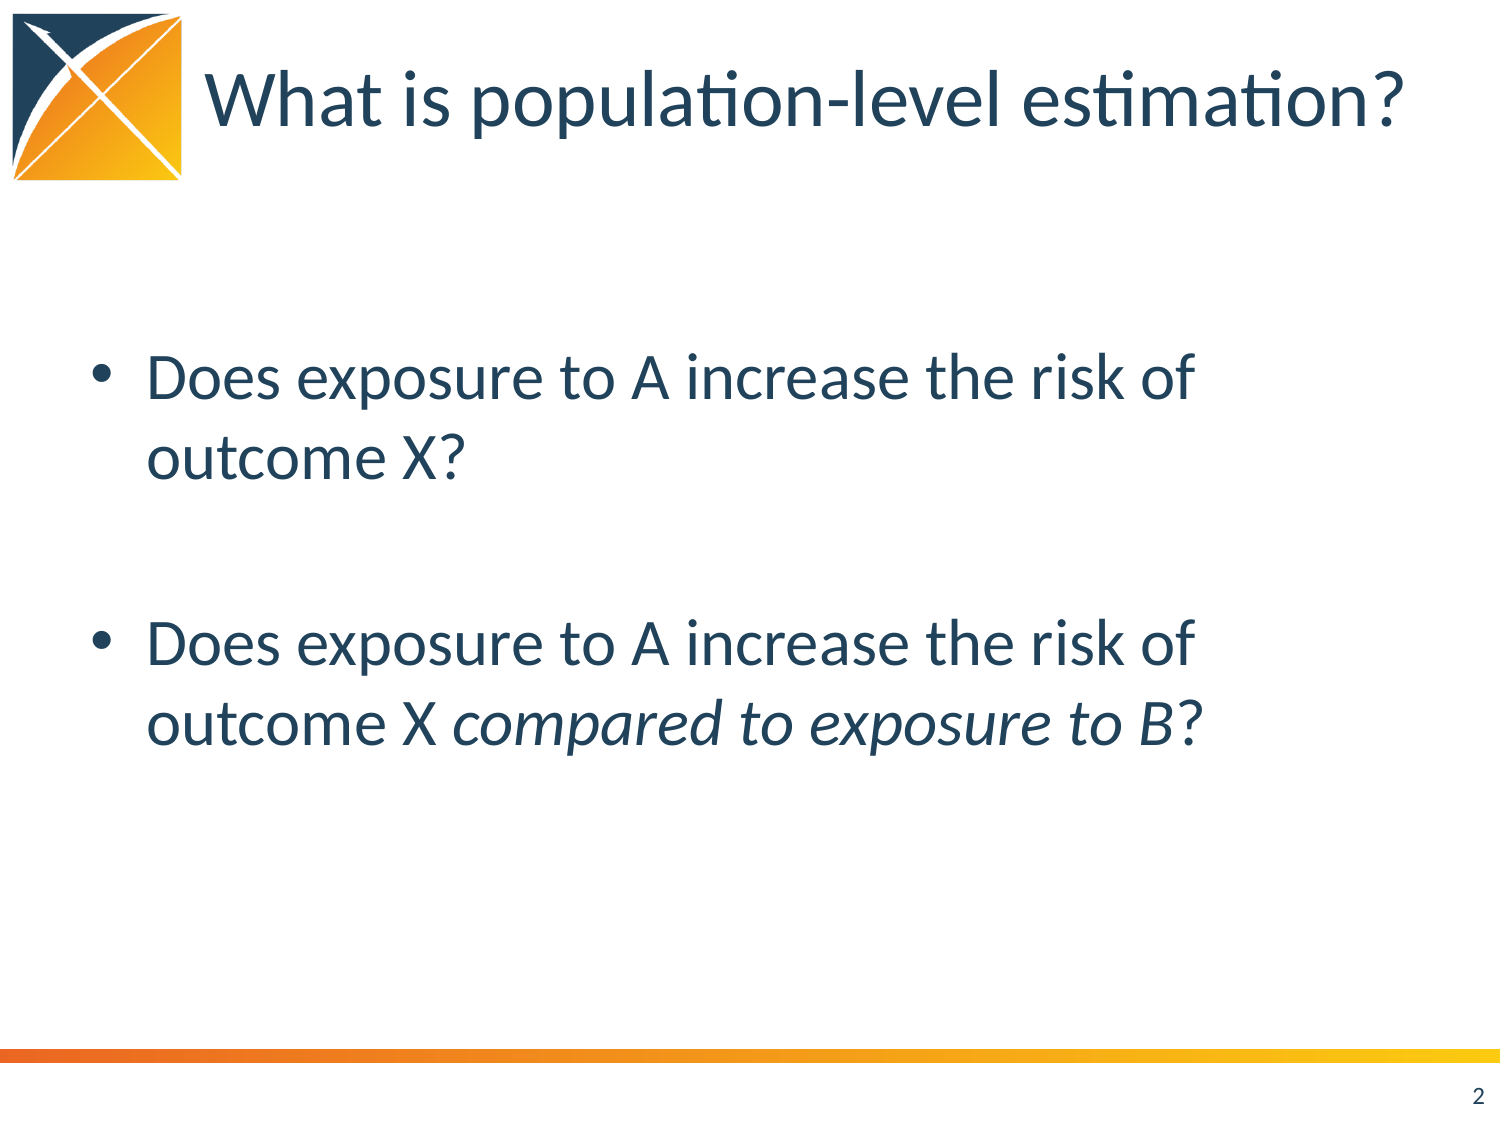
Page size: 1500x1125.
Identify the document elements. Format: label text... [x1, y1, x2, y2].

list Does exposure to A increase the risk of outcome X? Does exposure to A increase the risk of outcome X compared to exposure to B? [75, 324, 1425, 1005]
title What is population-level estimation? [187, 24, 1425, 163]
slide_number 2 [1149, 1065, 1500, 1125]
picture [0, 0, 206, 200]
